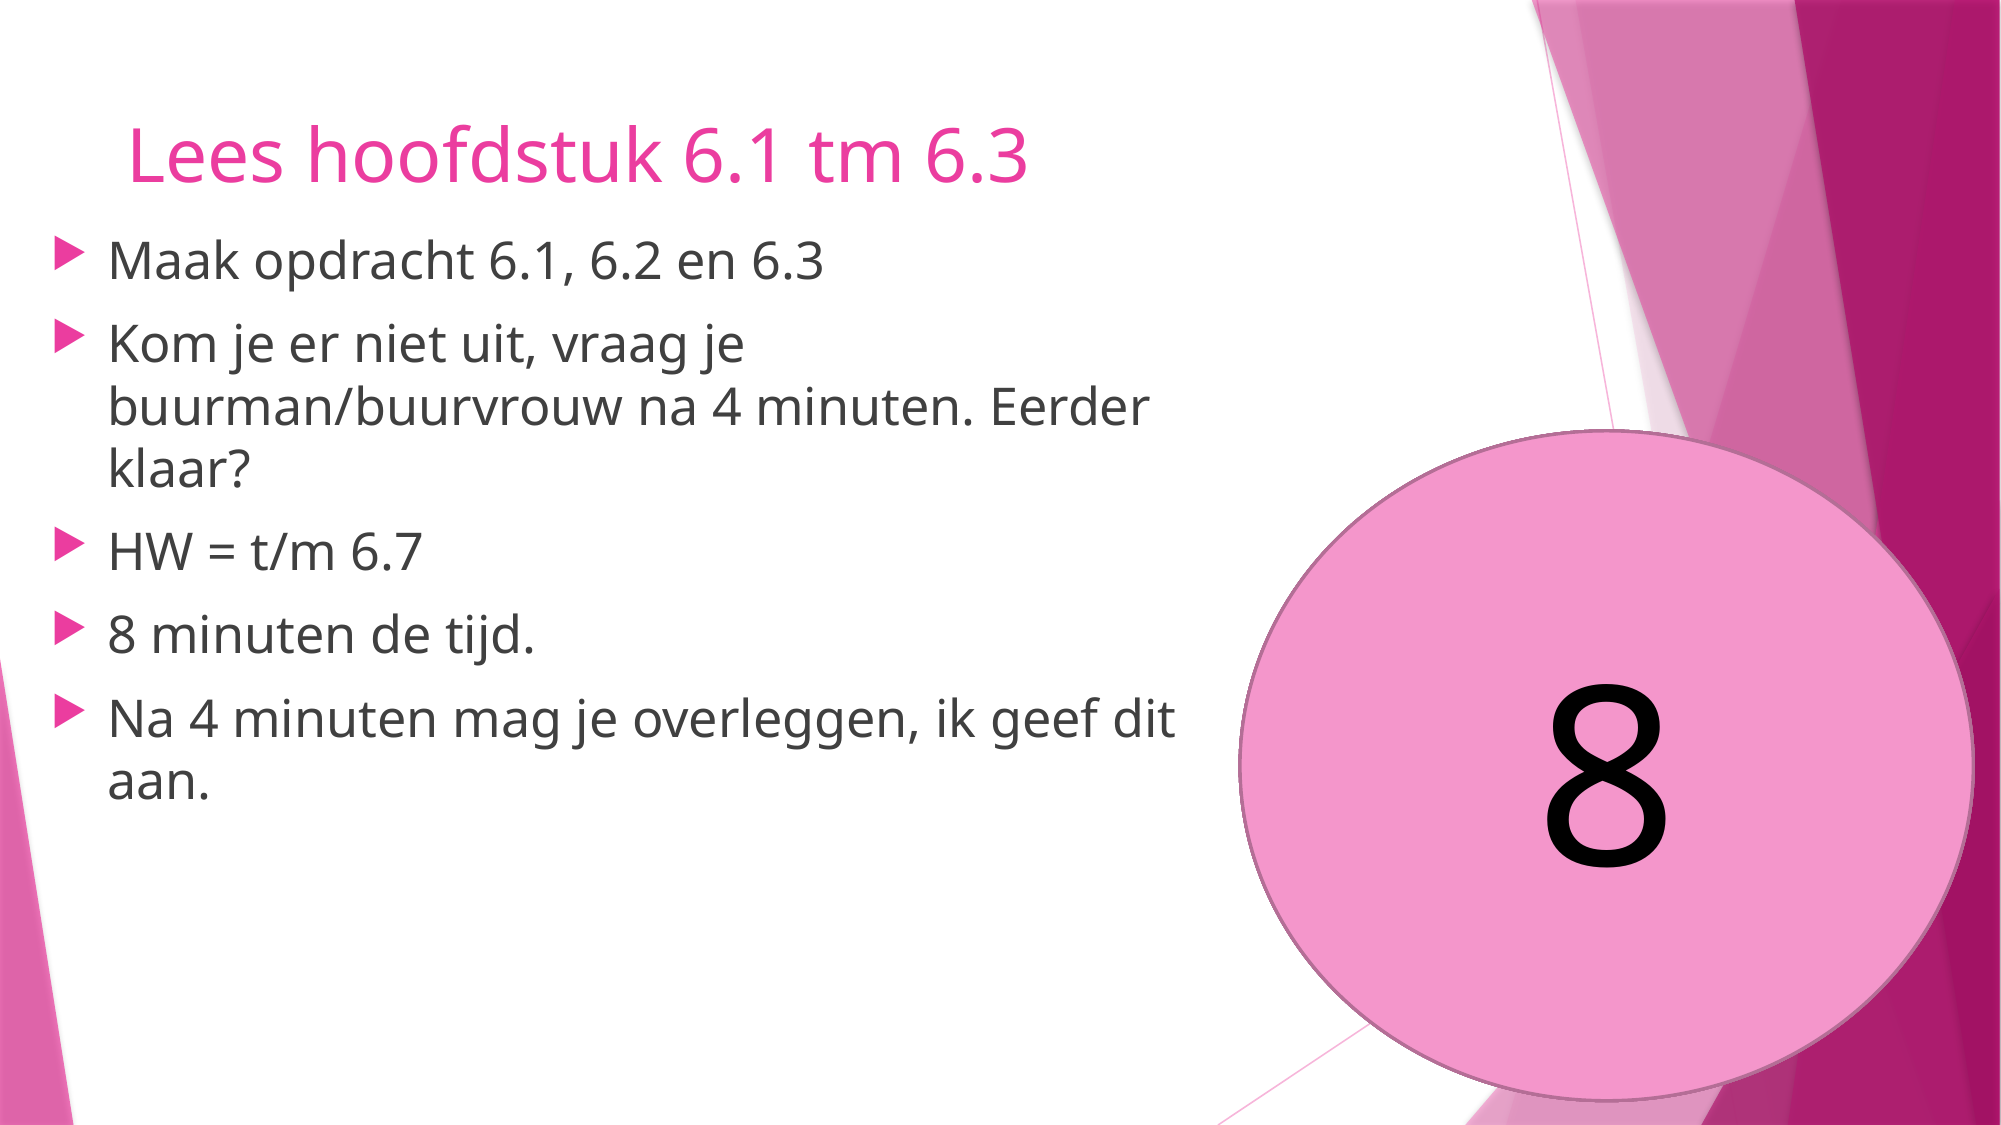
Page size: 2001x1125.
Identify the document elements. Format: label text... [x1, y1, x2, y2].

text_box 8 [1238, 429, 1975, 1103]
title Lees hoofdstuk 6.1 tm 6.3 [111, 99, 1522, 317]
list Maak opdracht 6.1, 6.2 en 6.3 Kom je er niet uit, vraag je buurman/buurvrouw na 4 minuten. Eerder klaar? HW = t/m 6.7 8 minuten de tijd. Na 4 minuten mag je overleggen, ik geef dit aan. [35, 219, 1241, 1012]
